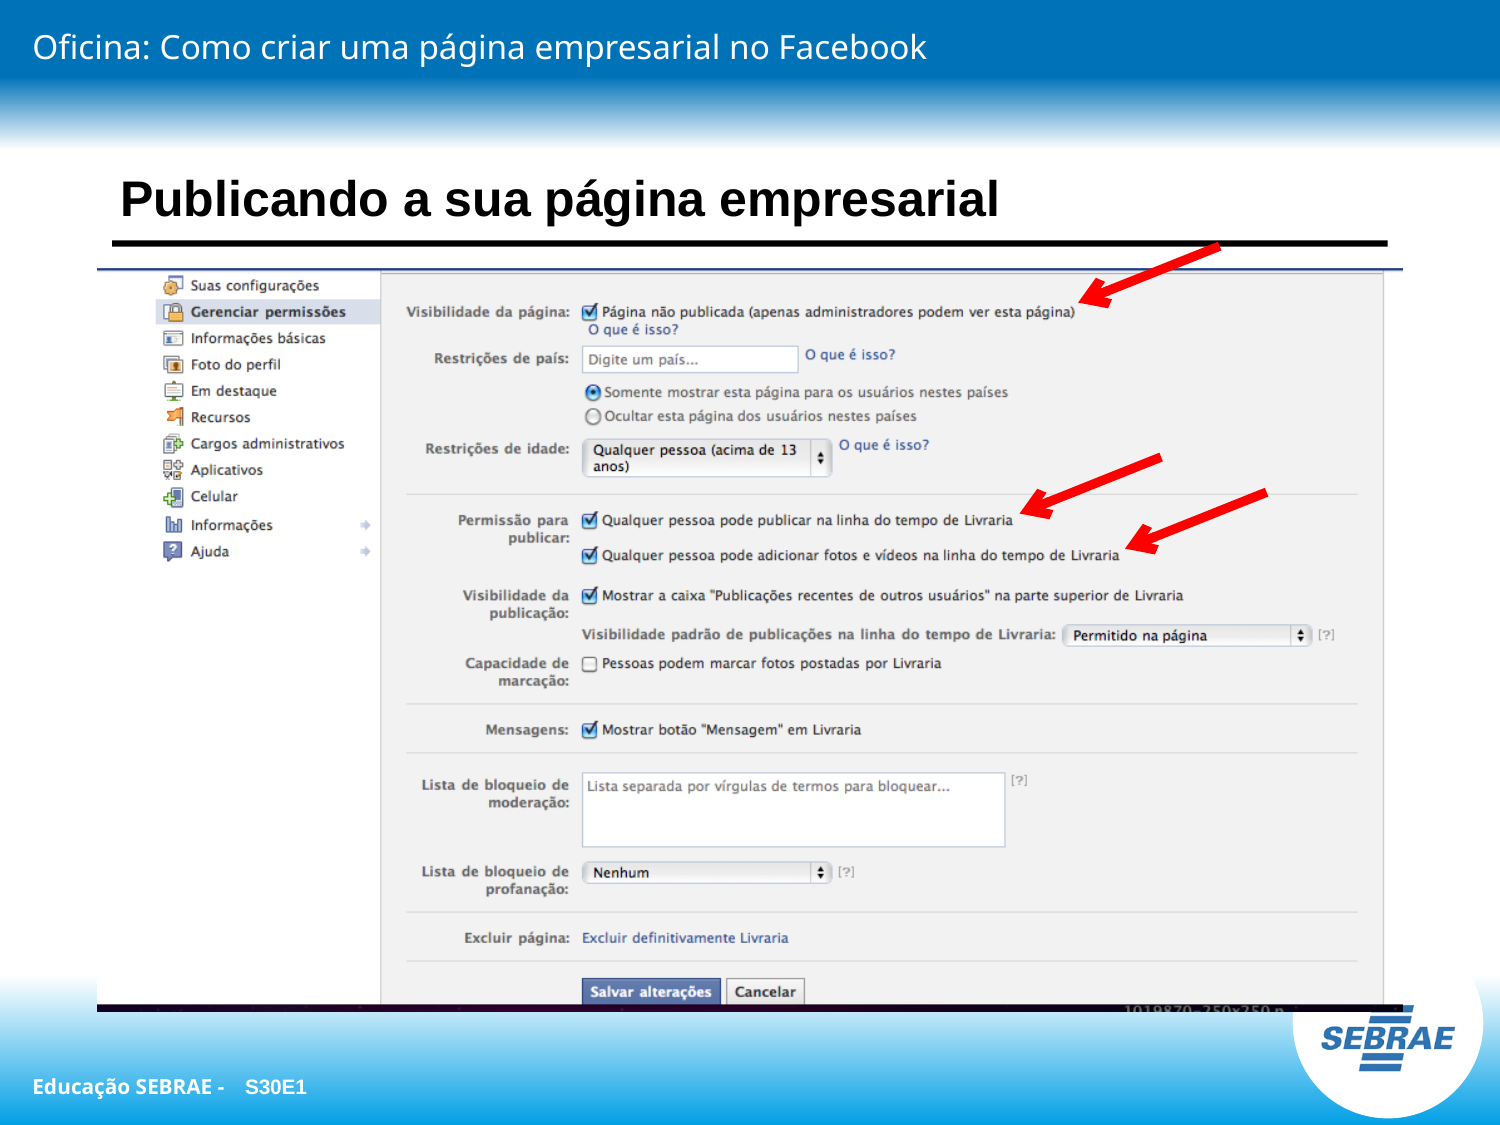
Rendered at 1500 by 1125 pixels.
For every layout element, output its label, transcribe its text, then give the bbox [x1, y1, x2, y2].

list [97, 268, 1403, 1012]
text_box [1124, 491, 1267, 549]
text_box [1077, 245, 1220, 303]
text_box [1019, 456, 1162, 514]
picture [1316, 999, 1463, 1076]
text_box S30E1 [230, 1065, 337, 1106]
text_box Publicando a sua página empresarial [105, 159, 1164, 235]
